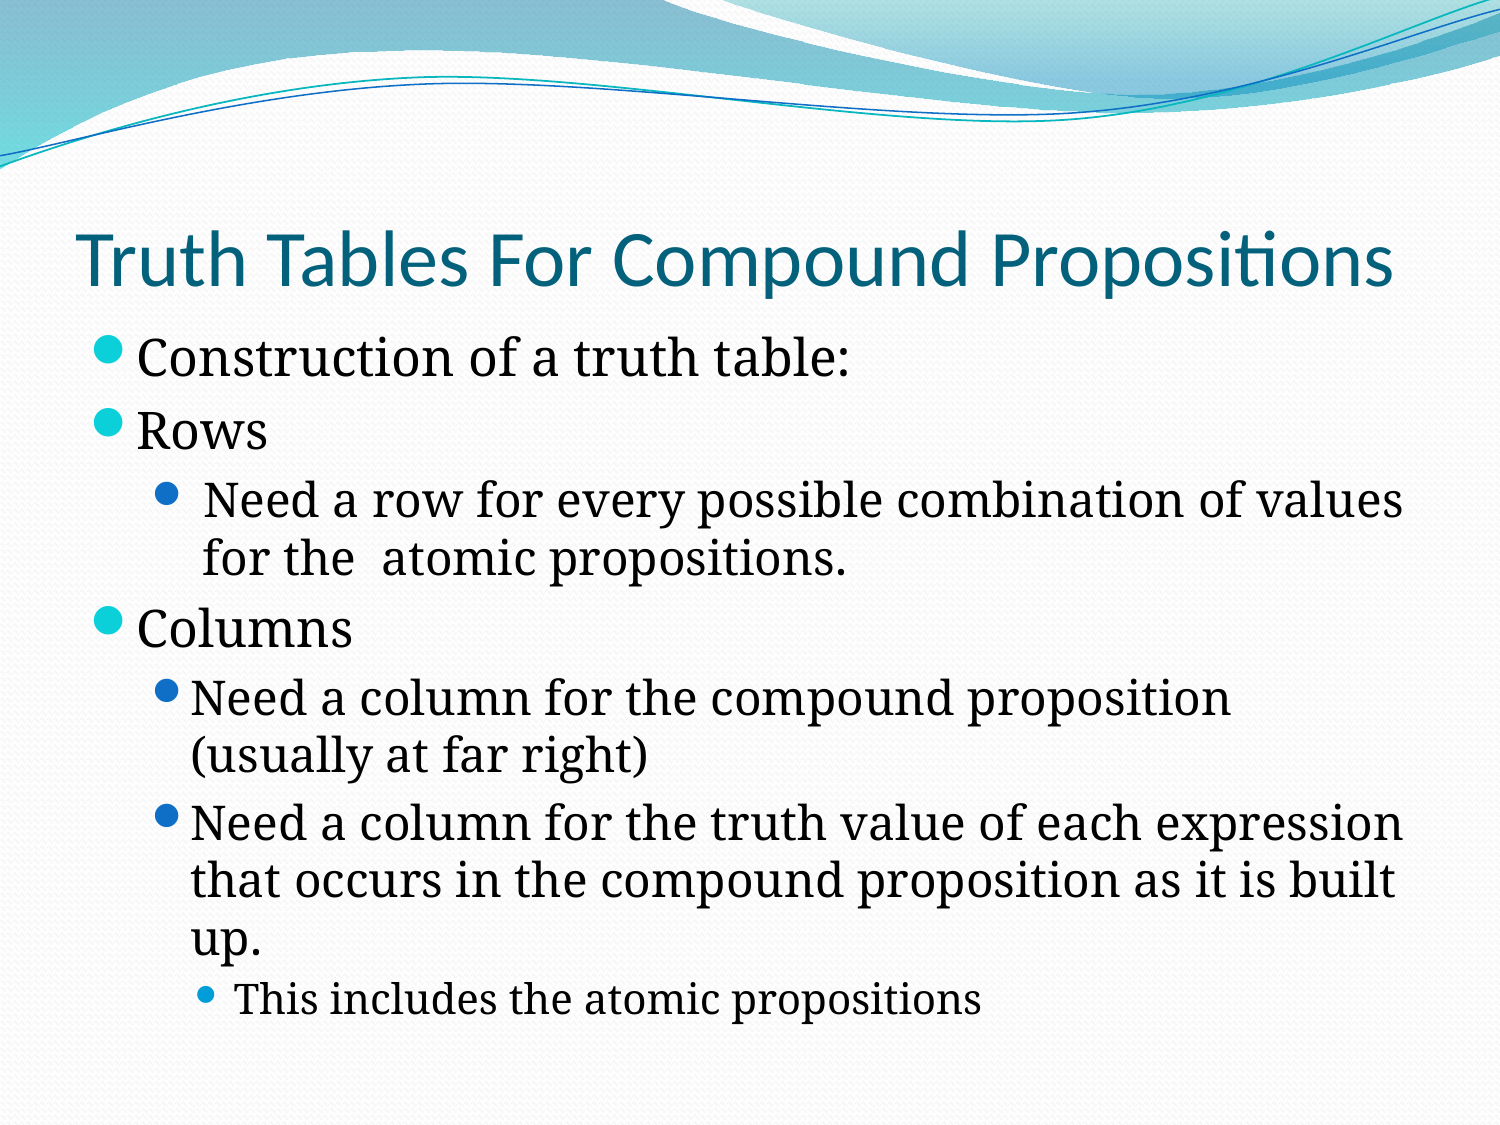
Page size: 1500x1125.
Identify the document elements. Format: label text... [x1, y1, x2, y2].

title Truth Tables For Compound Propositions [75, 115, 1425, 303]
list Construction of a truth table: Rows Need a row for every possible combination of values for the atomic propositions. Columns Need a column for the compound proposition (usually at far right) Need a column for the truth value of each expression that occurs in the compound proposition as it is built up. This includes the atomic propositions [75, 317, 1425, 1038]
